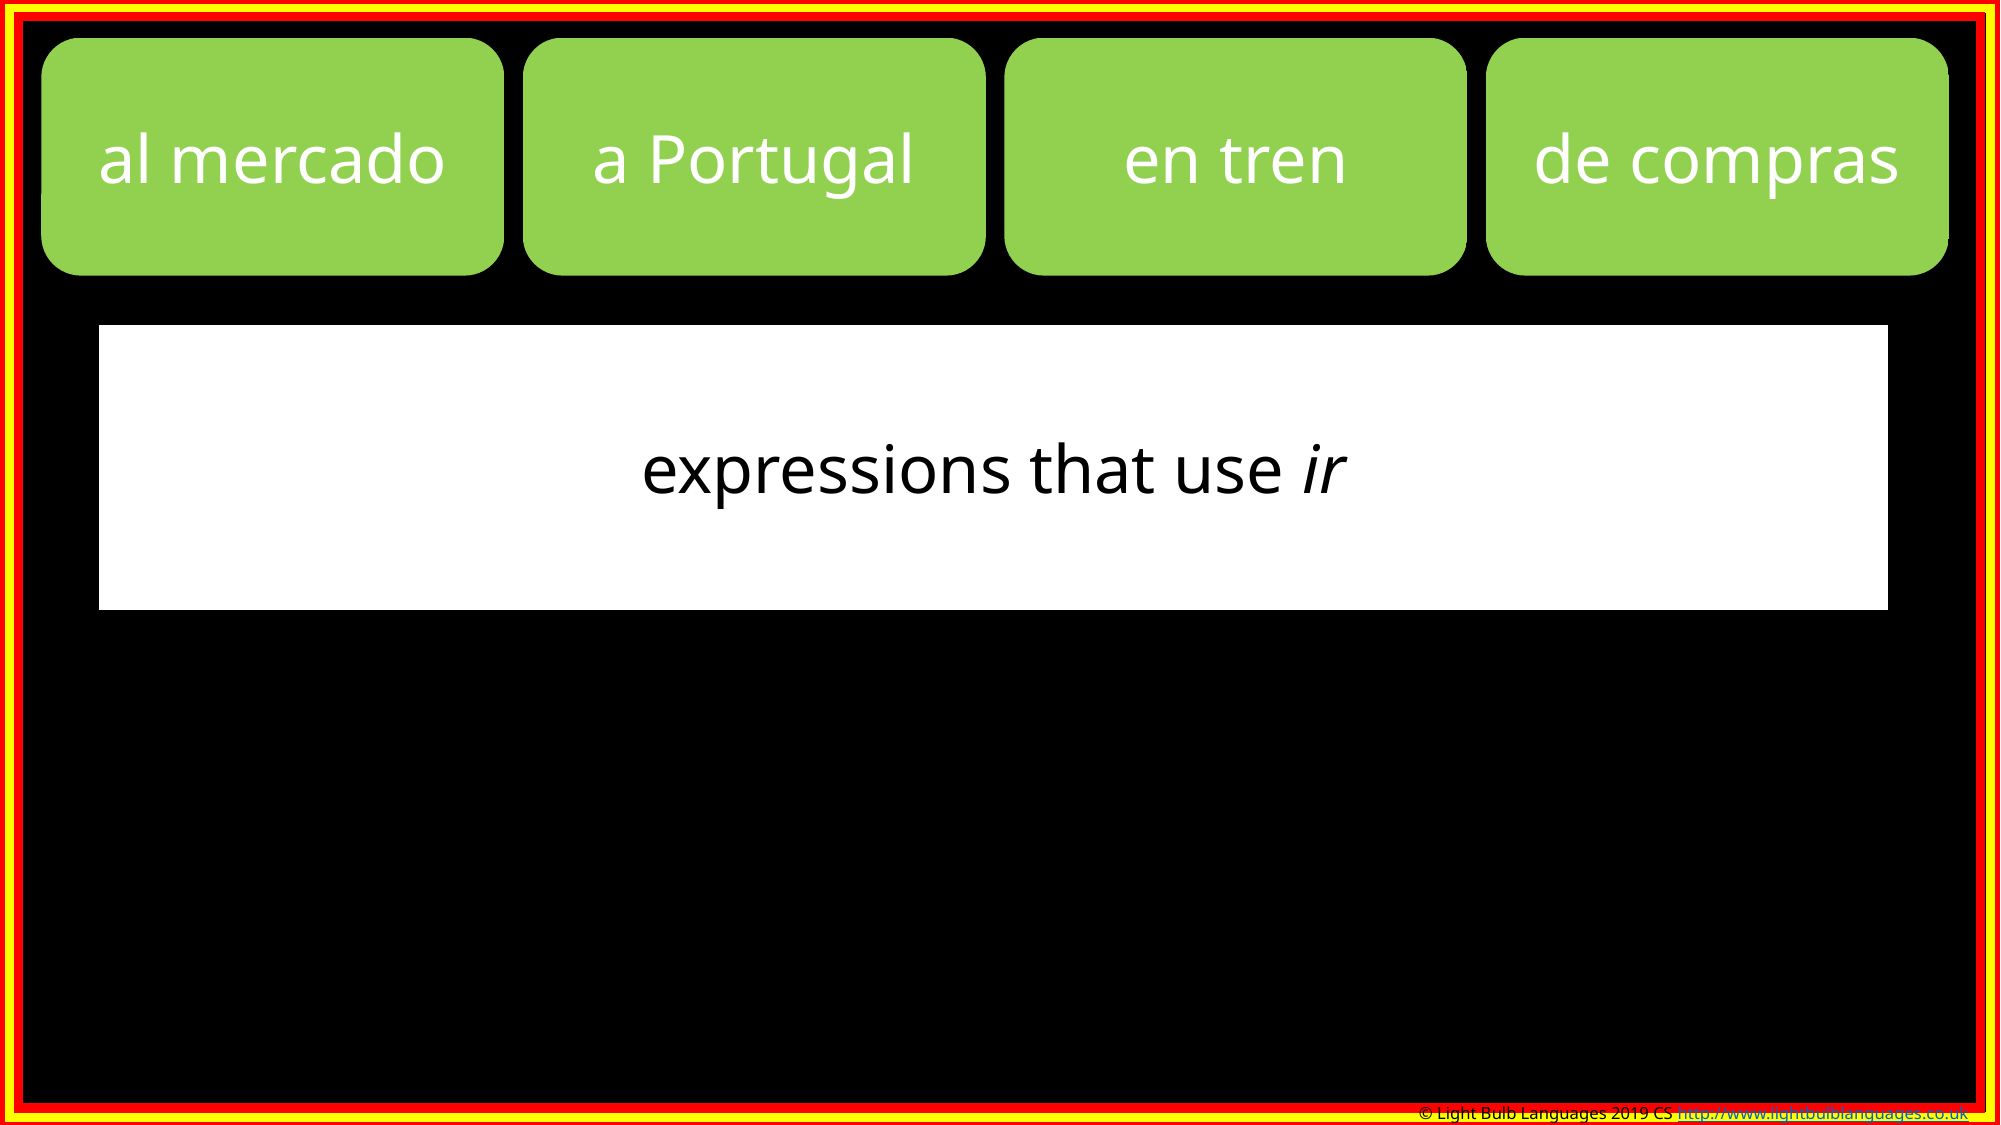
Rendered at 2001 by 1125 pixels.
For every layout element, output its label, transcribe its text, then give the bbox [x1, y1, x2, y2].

text_box de compras [1484, 36, 1950, 277]
text_box al mercado [40, 36, 506, 277]
text_box © Light Bulb Languages 2019 CS http://www.lightbulblanguages.co.uk [1404, 1095, 2000, 1125]
text_box [17, 15, 1982, 1109]
text_box en tren [1003, 36, 1469, 277]
text_box [9, 8, 1992, 1118]
text_box expressions that use ir [99, 325, 1888, 610]
text_box [0, 0, 2000, 1125]
text_box a Portugal [521, 36, 987, 277]
